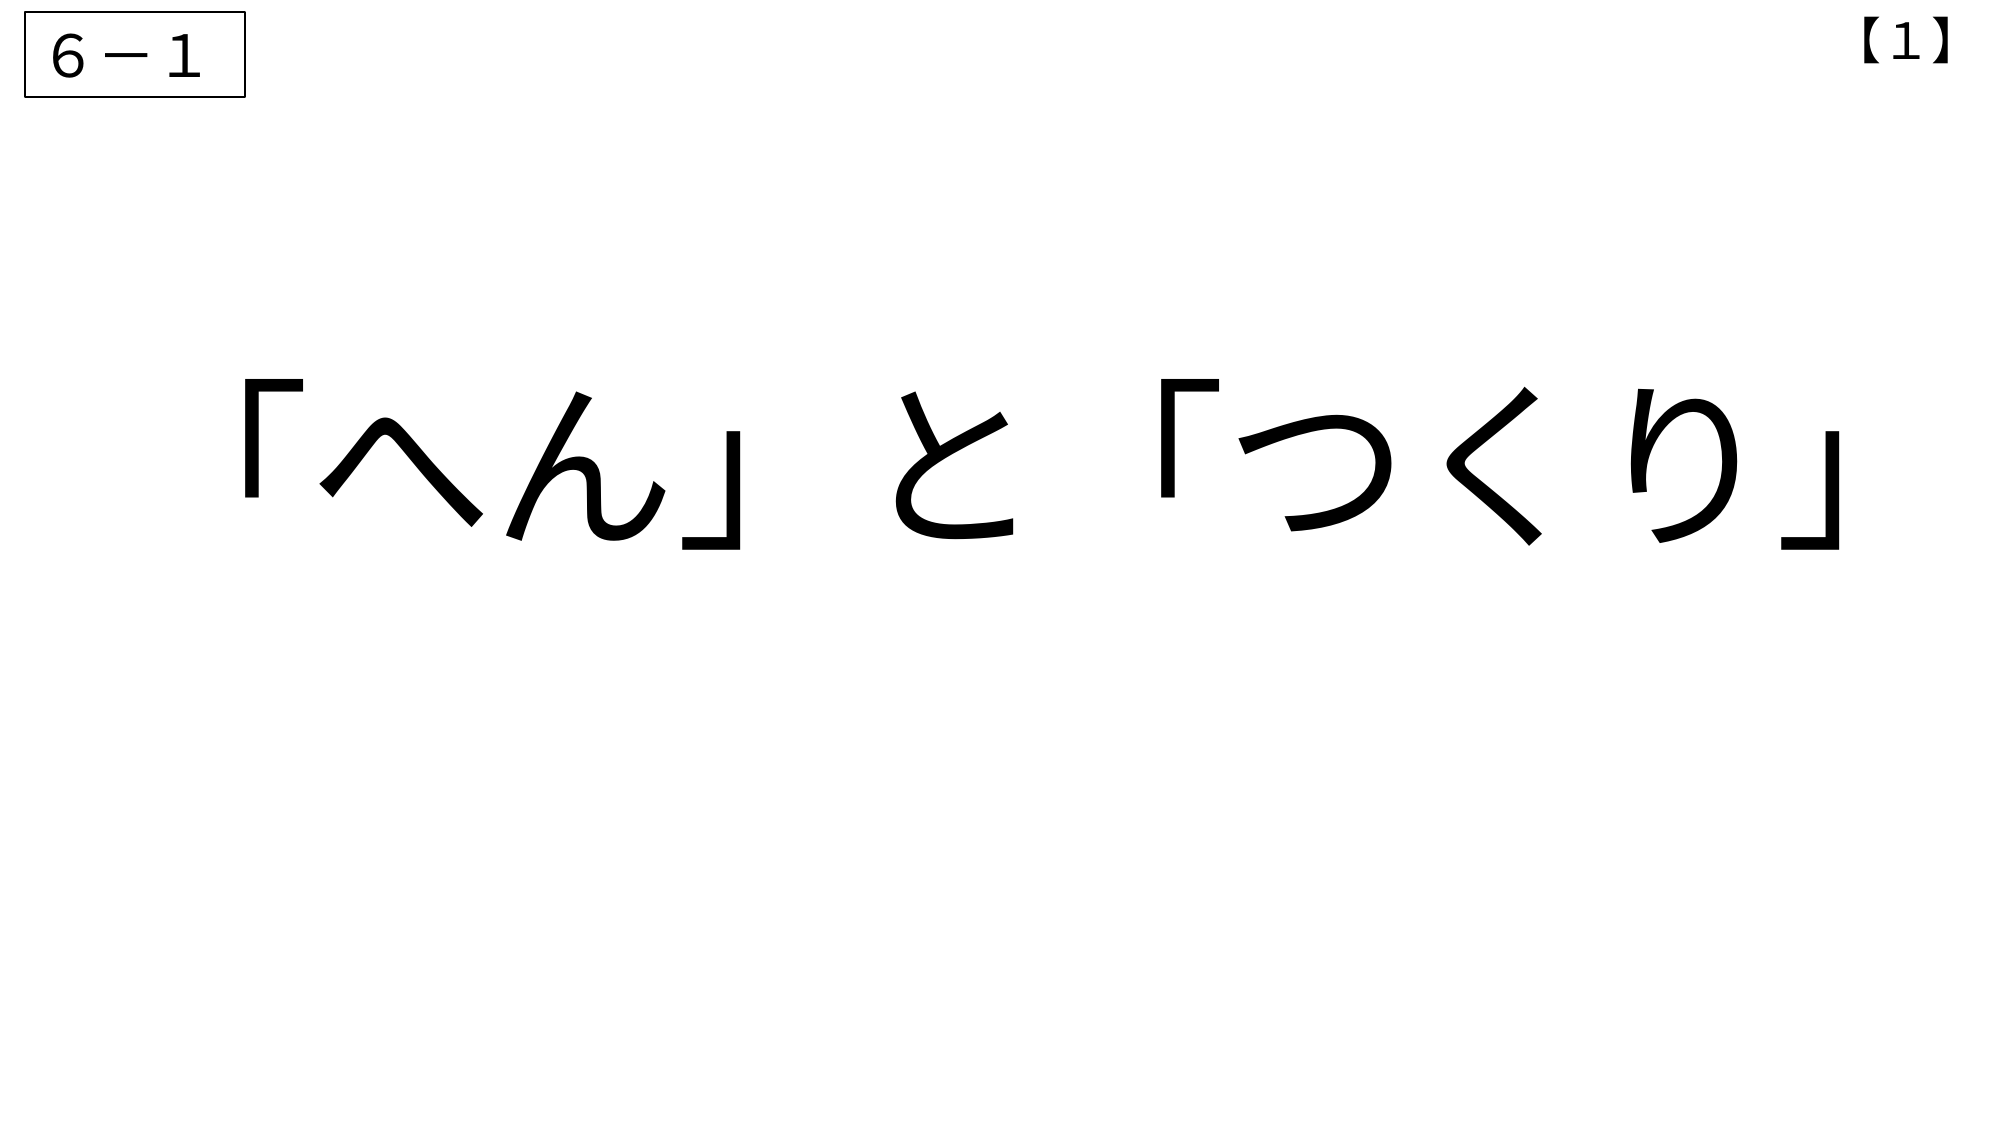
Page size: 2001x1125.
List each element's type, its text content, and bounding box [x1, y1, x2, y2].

text_box 「へん」と「つくり」 [111, 344, 1976, 579]
text_box ６－１ [24, 11, 246, 97]
text_box 【１】 [1816, 2, 1998, 78]
